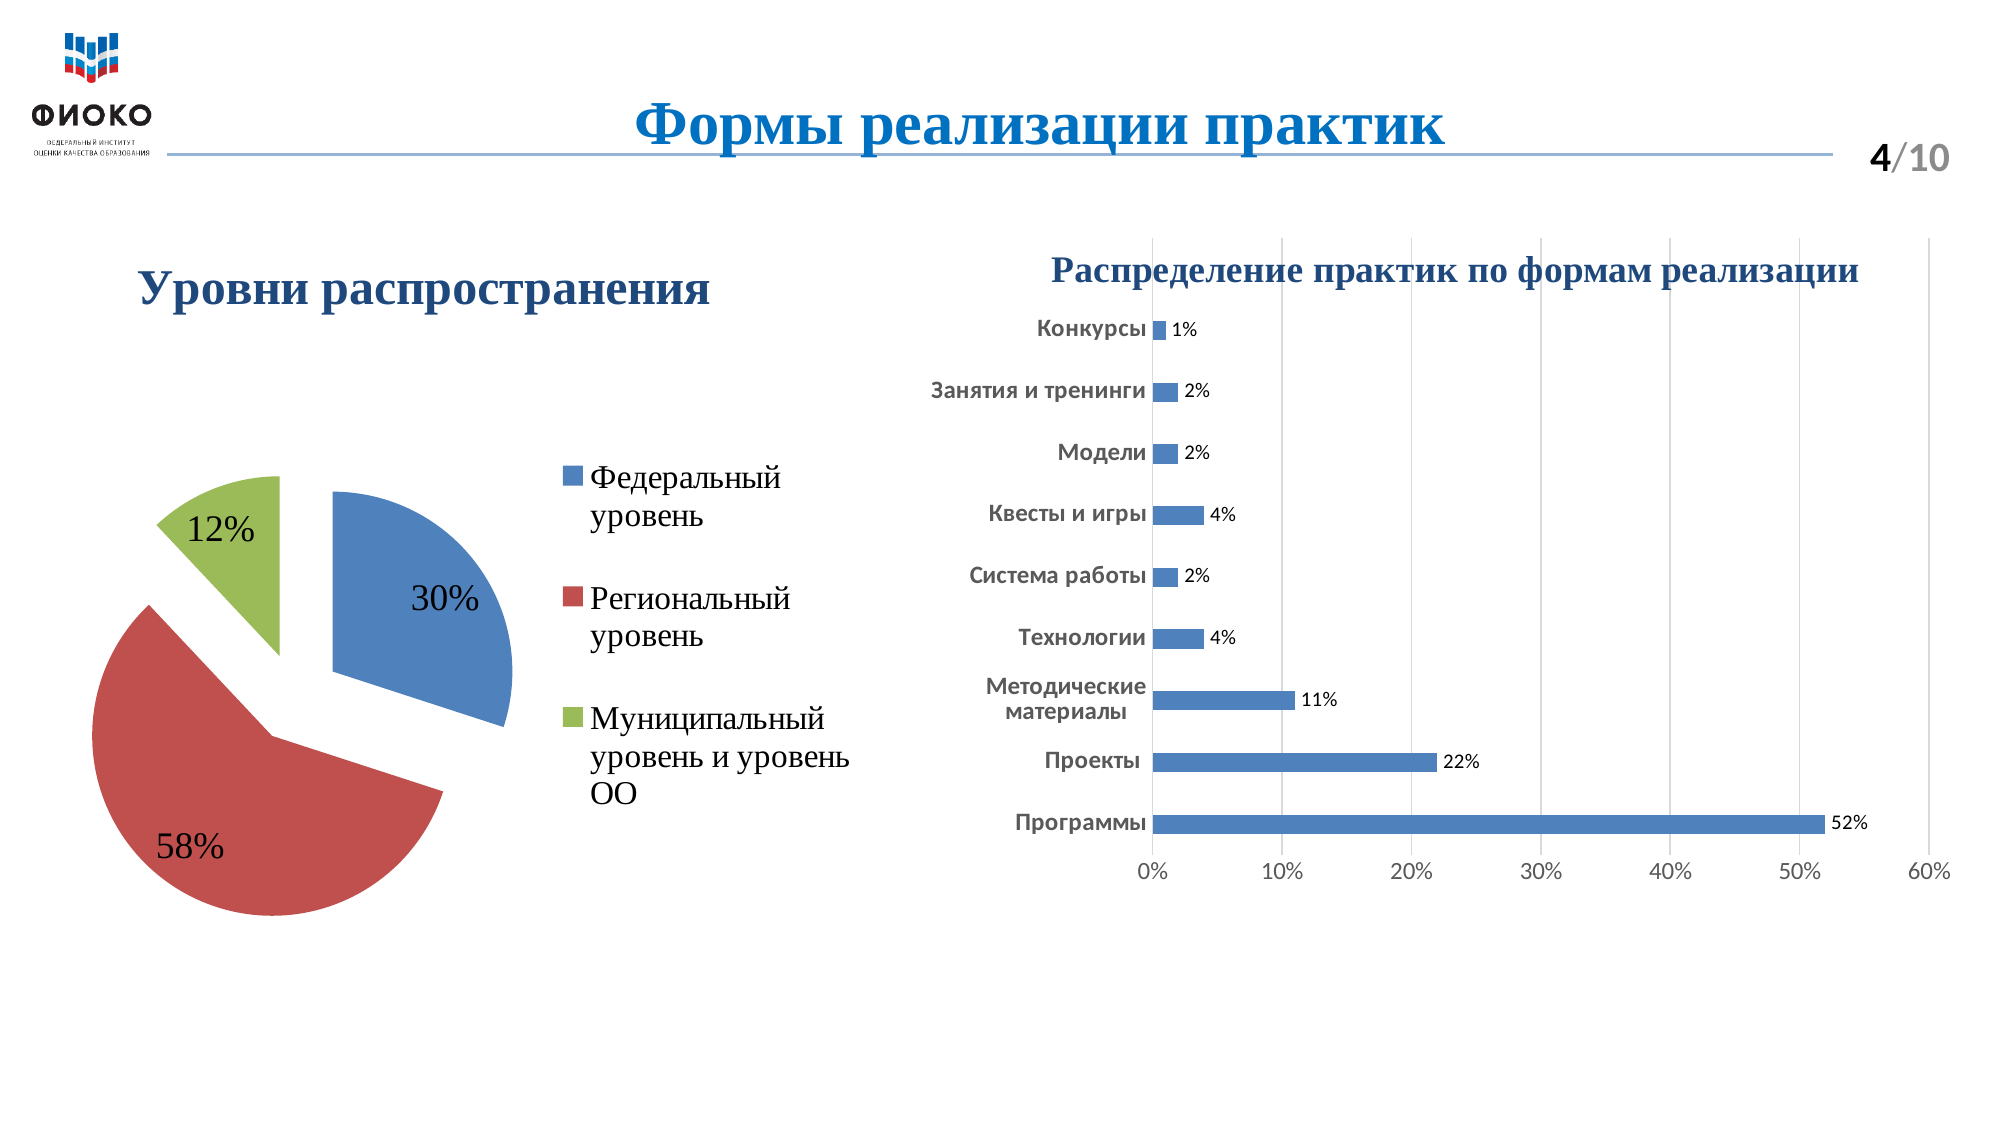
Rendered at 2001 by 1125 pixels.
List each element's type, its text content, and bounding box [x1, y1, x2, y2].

text_box Формы реализации практик [196, 0, 1885, 165]
picture [24, 23, 158, 168]
chart [25, 218, 886, 974]
slide_number 4/10 [1820, 124, 1966, 185]
chart [893, 236, 1964, 916]
